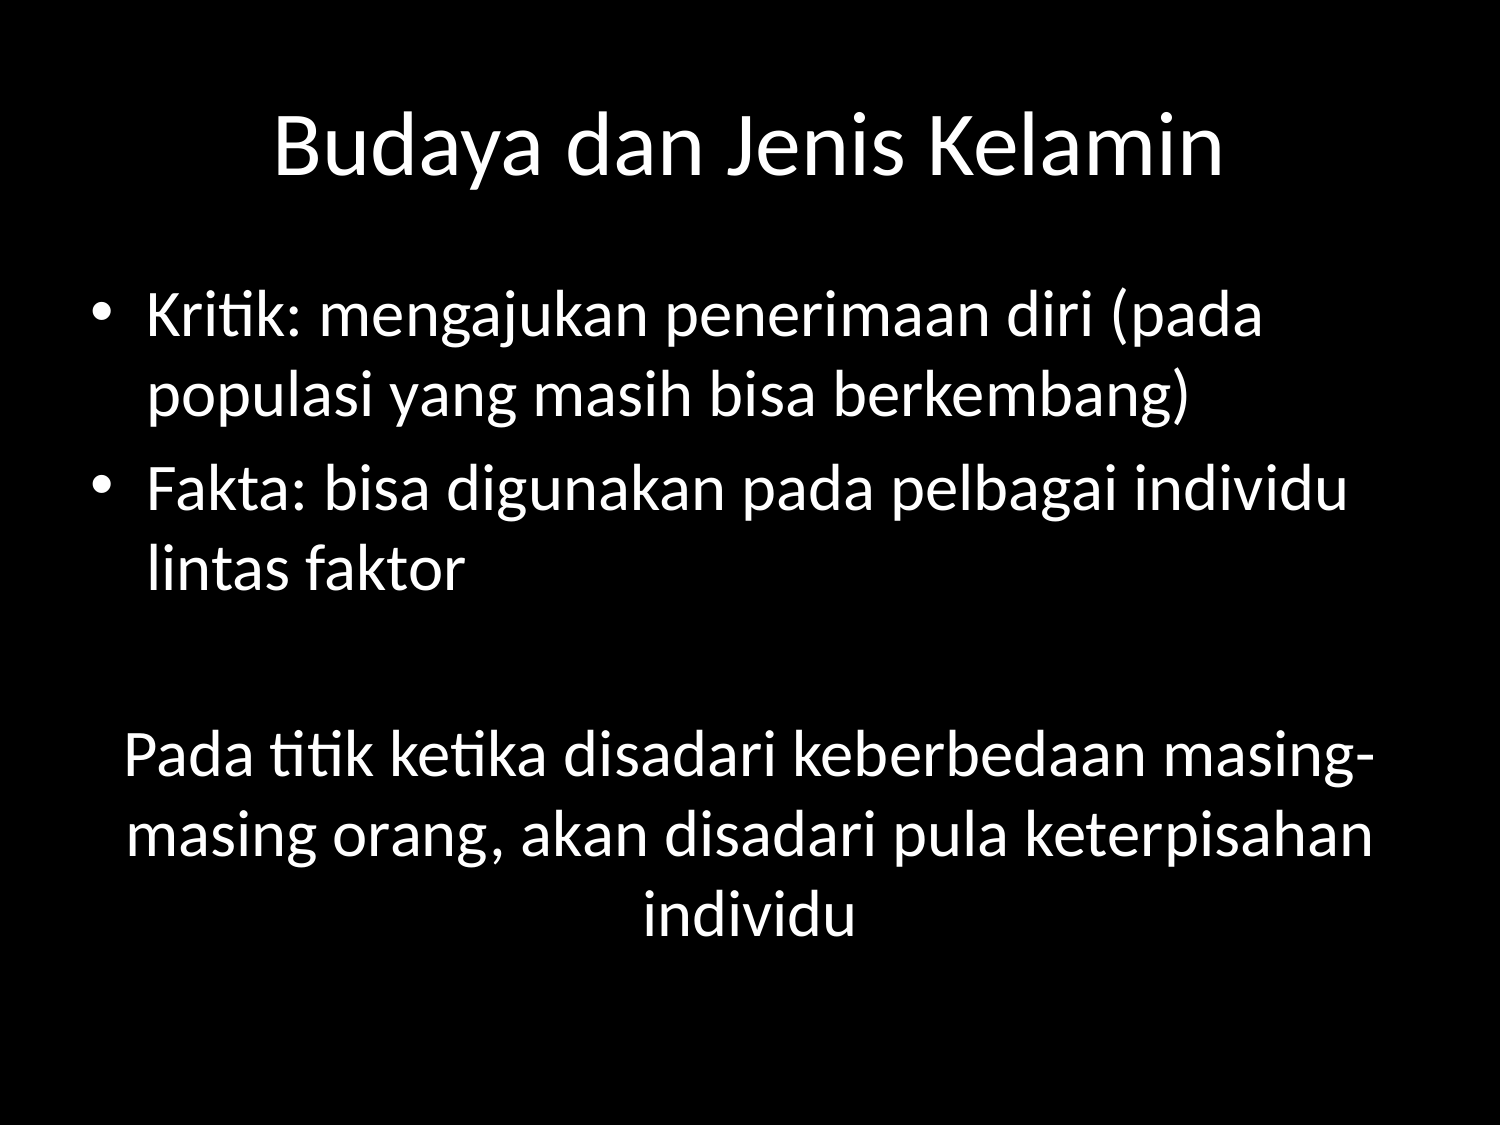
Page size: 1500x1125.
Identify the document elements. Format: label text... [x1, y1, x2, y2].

list Kritik: mengajukan penerimaan diri (pada populasi yang masih bisa berkembang) Fakta: bisa digunakan pada pelbagai individu lintas faktor Pada titik ketika disadari keberbedaan masing-masing orang, akan disadari pula keterpisahan individu [75, 262, 1425, 1005]
title Budaya dan Jenis Kelamin [75, 45, 1425, 233]
